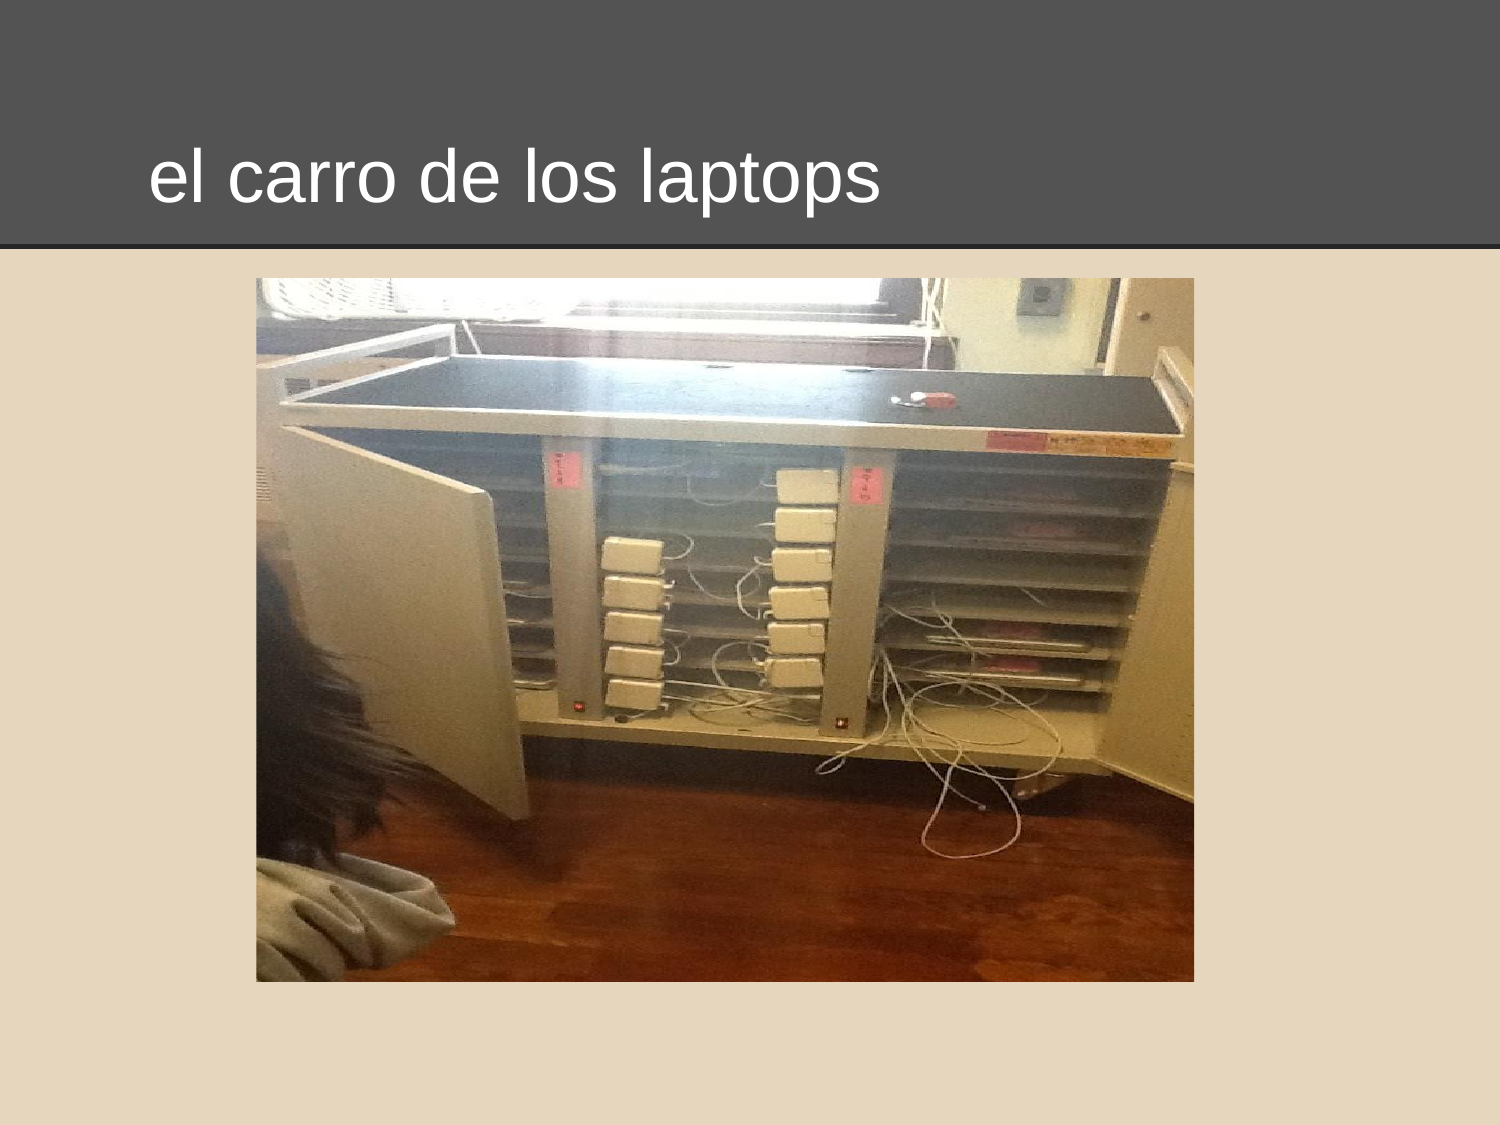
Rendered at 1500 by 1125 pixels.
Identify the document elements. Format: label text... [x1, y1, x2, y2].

text_box [256, 278, 1195, 982]
title el carro de los laptops [75, 45, 1425, 233]
